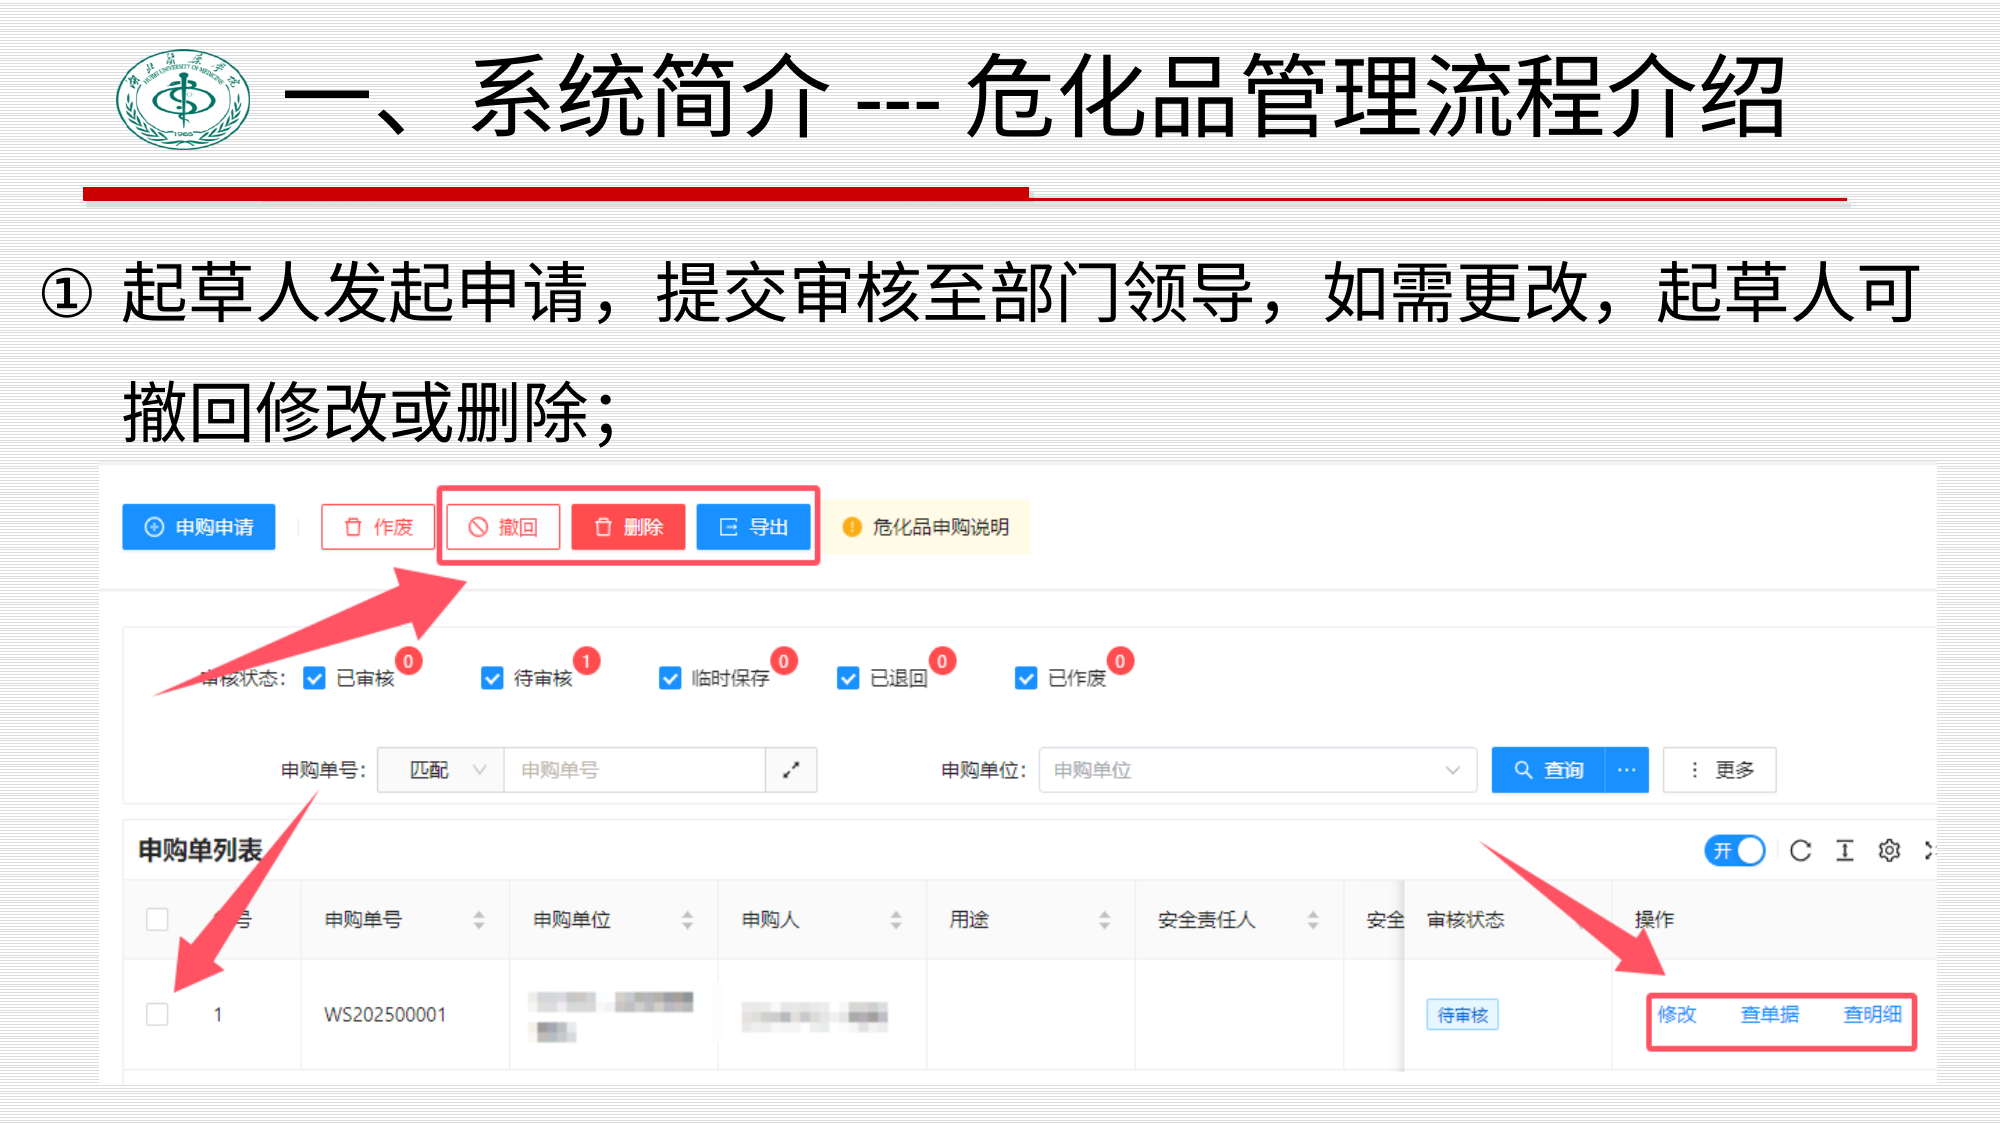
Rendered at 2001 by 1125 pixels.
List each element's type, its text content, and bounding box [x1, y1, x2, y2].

picture [116, 49, 250, 150]
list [99, 460, 1937, 1086]
text_box 一、系统简介---危化品管理流程介绍 [266, 0, 1908, 188]
text_box 起草人发起申请，提交审核至部门领导，如需更改，起草人可撤回修改或删除； [22, 203, 1968, 447]
